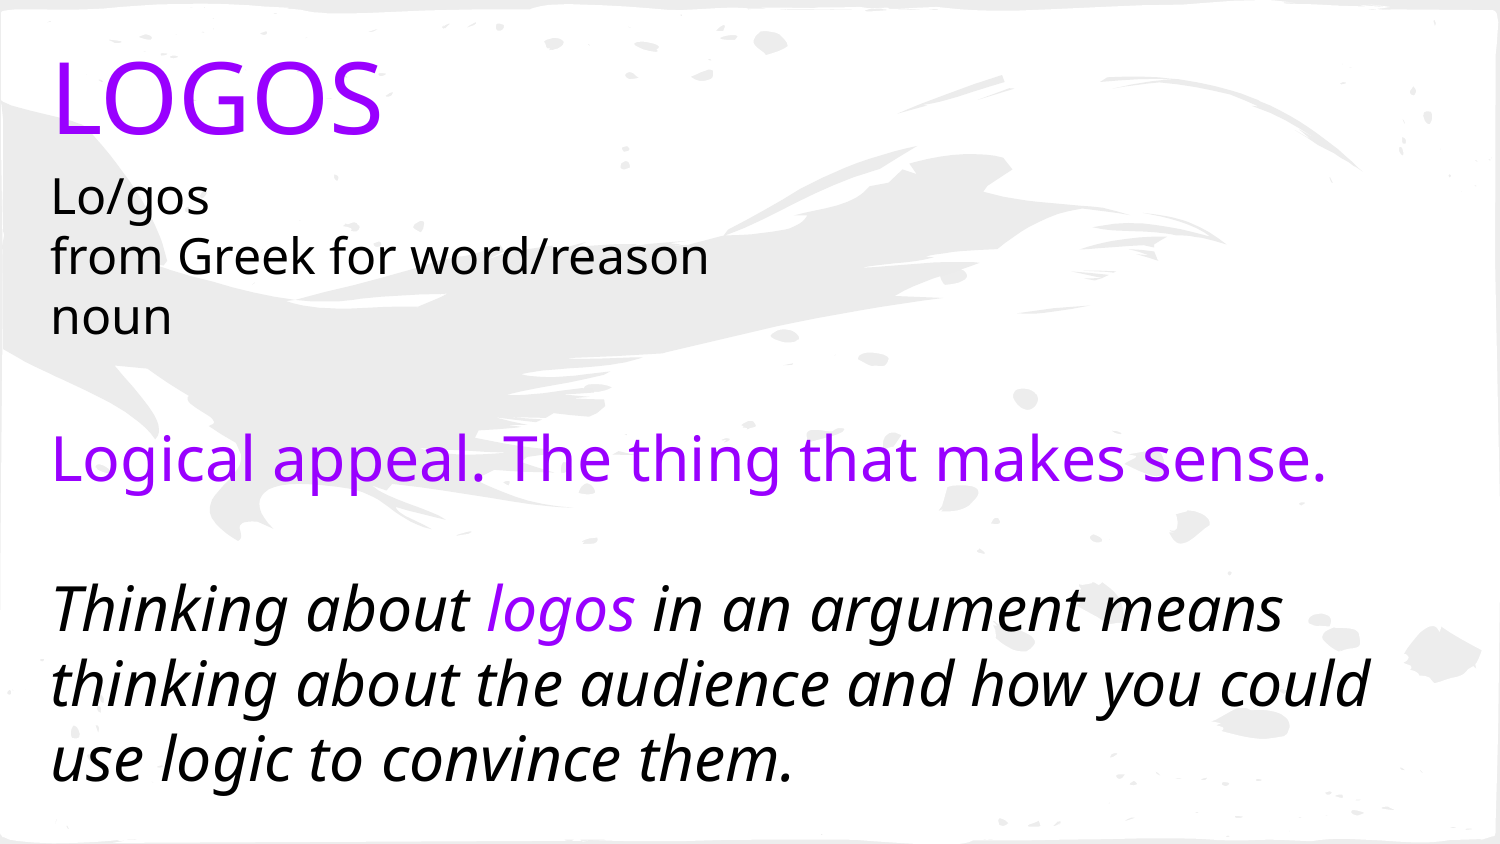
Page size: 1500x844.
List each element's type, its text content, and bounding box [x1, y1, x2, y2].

title LOGOS [35, 18, 1386, 149]
text_box Lo/gos from Greek for word/reason noun Logical appeal. The thing that makes sense. Thinking about logos in an argument means thinking about the audience and how you could use logic to convince them. [35, 149, 1443, 792]
